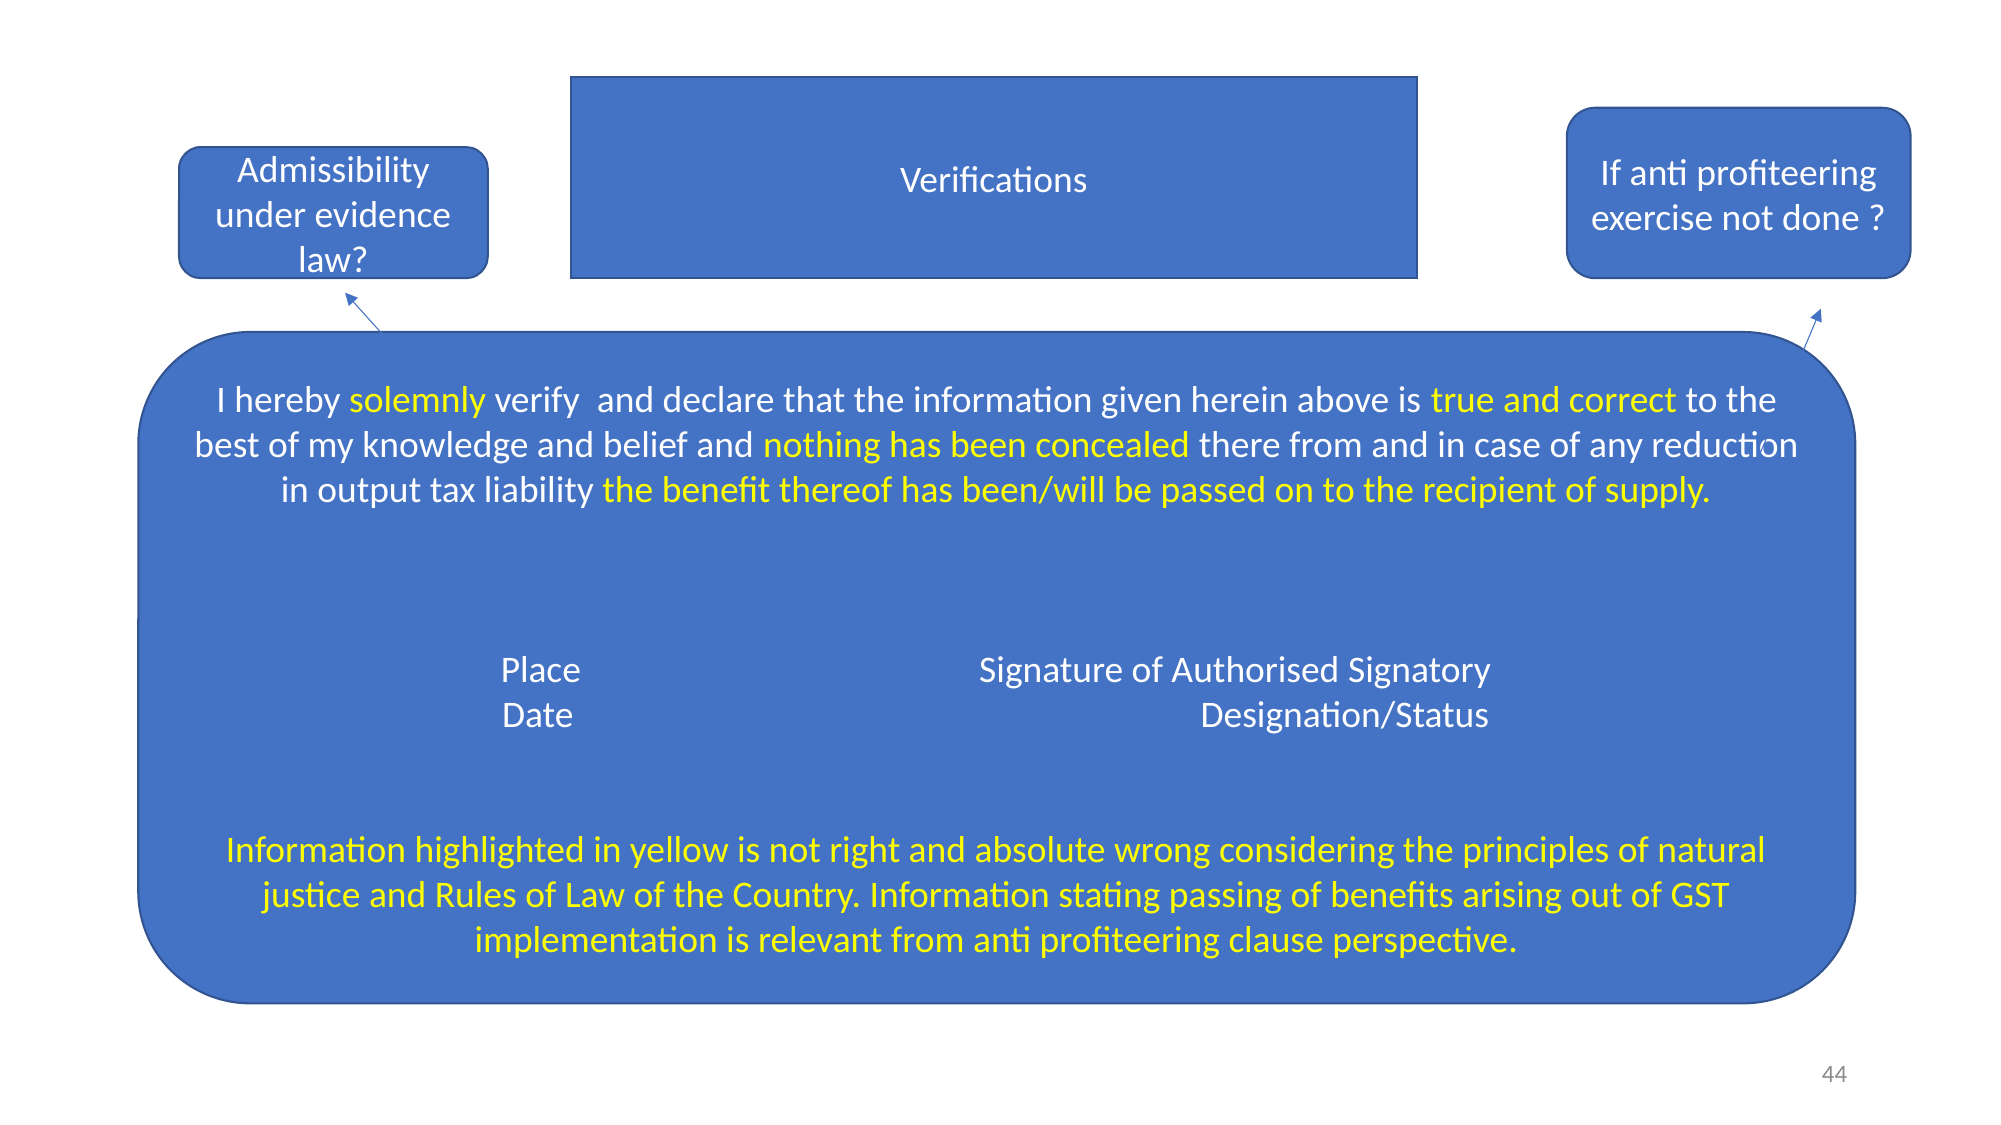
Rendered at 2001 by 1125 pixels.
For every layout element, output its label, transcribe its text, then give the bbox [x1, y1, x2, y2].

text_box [345, 292, 424, 381]
text_box If anti profiteering exercise not done ? [1565, 106, 1912, 280]
text_box I hereby solemnly verify and declare that the information given herein above is true and correct to the best of my knowledge and belief and nothing has been concealed there from and in case of any reduction in output tax liability the benefit thereof has been/will be passed on to the recipient of supply. Place Signature of Authorised Signatory Date Designation/Status Information highlighted in yellow is not right and absolute wrong considering the principles of natural justice and Rules of Law of the Country. Information stating passing of benefits arising out of GST implementation is relevant from anti profiteering clause perspective. [137, 330, 1857, 1005]
slide_number 44 [1412, 1042, 1863, 1103]
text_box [1743, 308, 1821, 494]
text_box Admissibility under evidence law? [177, 146, 489, 280]
text_box Verifications [570, 76, 1418, 279]
